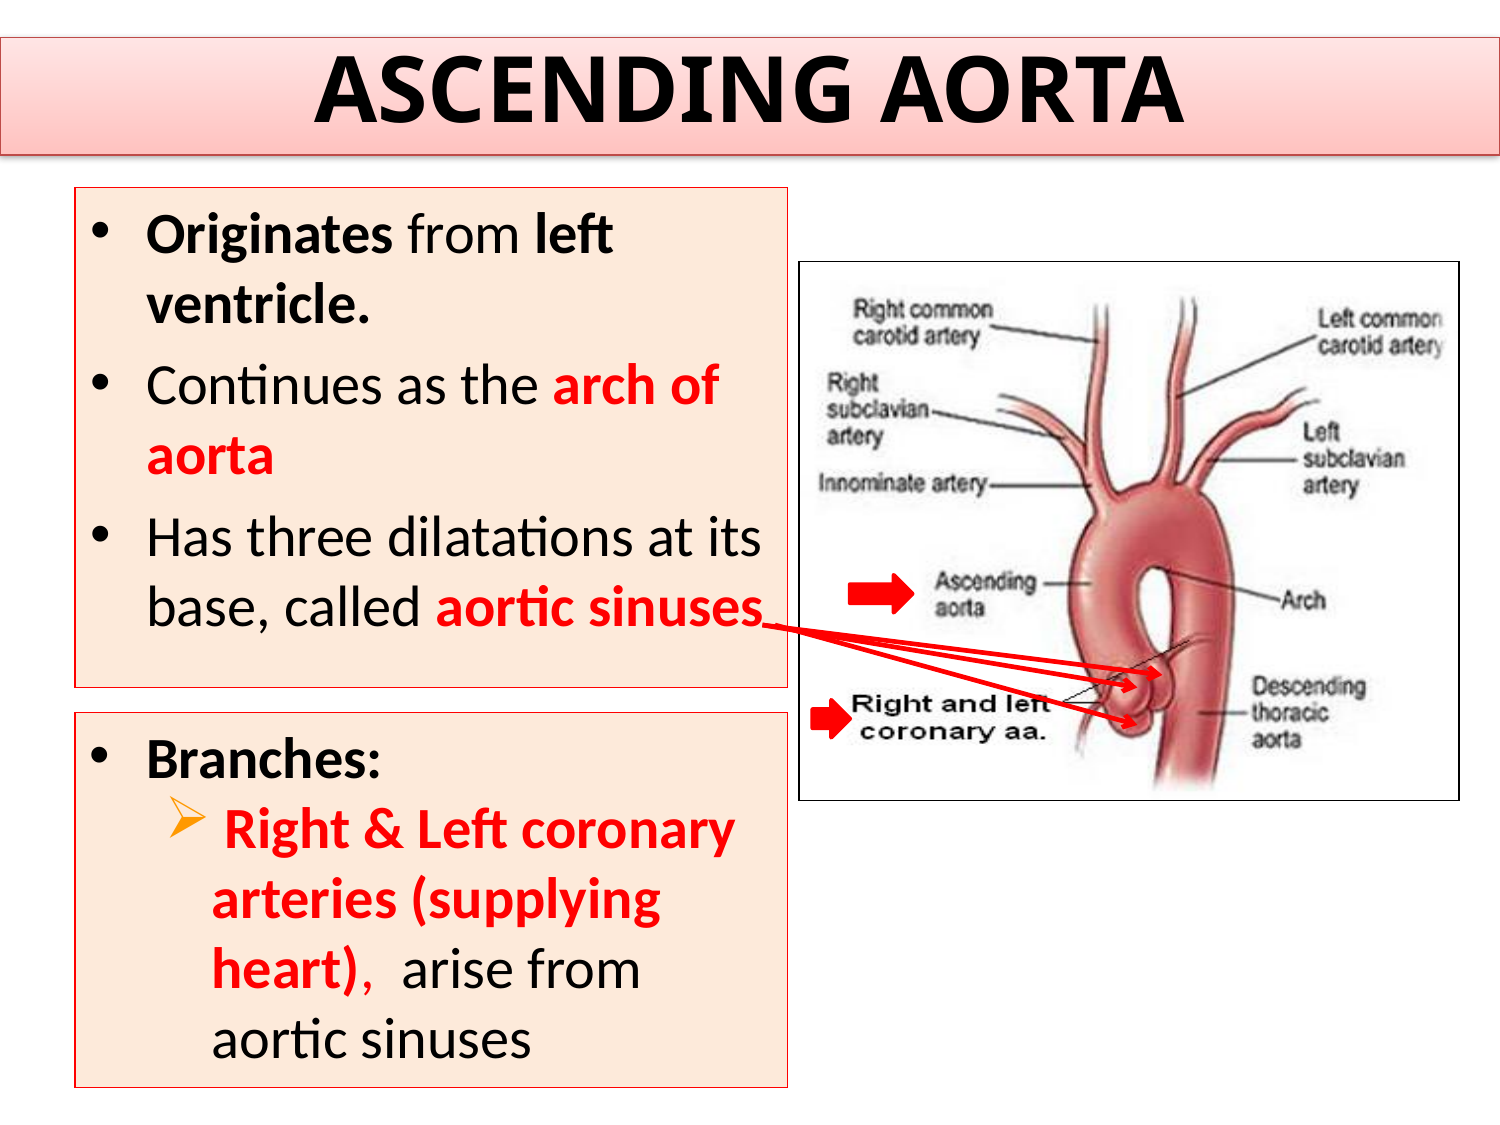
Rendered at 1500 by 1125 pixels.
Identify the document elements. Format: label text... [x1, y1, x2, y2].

list Originates from left ventricle. Continues as the arch of aorta Has three dilatations at its base, called aortic sinuses [74, 187, 788, 688]
title ASCENDING AORTA [0, 37, 1500, 156]
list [799, 262, 1459, 801]
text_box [774, 624, 1138, 726]
text_box Branches: Right & Left coronary arteries (supplying heart), arise from aortic sinuses [75, 712, 788, 1088]
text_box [762, 624, 773, 688]
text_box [1138, 624, 1163, 676]
